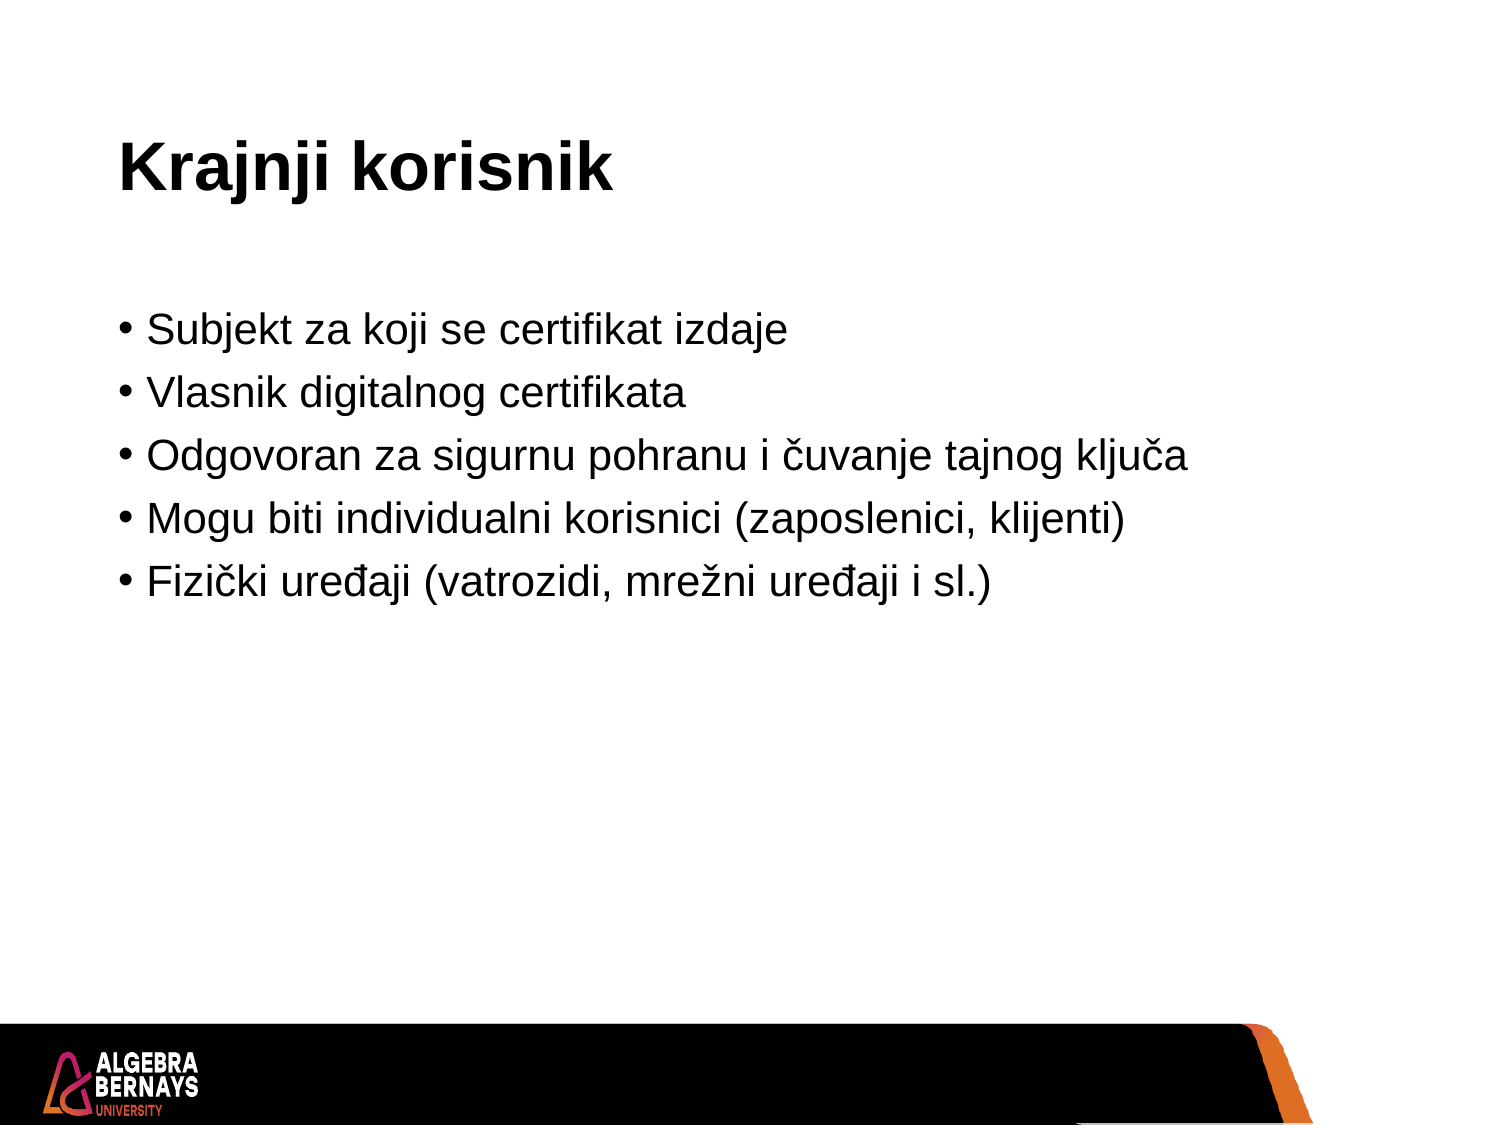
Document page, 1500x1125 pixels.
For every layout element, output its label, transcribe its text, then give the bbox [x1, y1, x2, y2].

title Krajnji korisnik [103, 59, 1397, 278]
list Subjekt za koji se certifikat izdaje Vlasnik digitalnog certifikata Odgovoran za sigurnu pohranu i čuvanje tajnog ključa Mogu biti individualni korisnici (zaposlenici, klijenti) Fizički uređaji (vatrozidi, mrežni uređaji i sl.) [103, 299, 1397, 1014]
picture [0, 1023, 1468, 1125]
